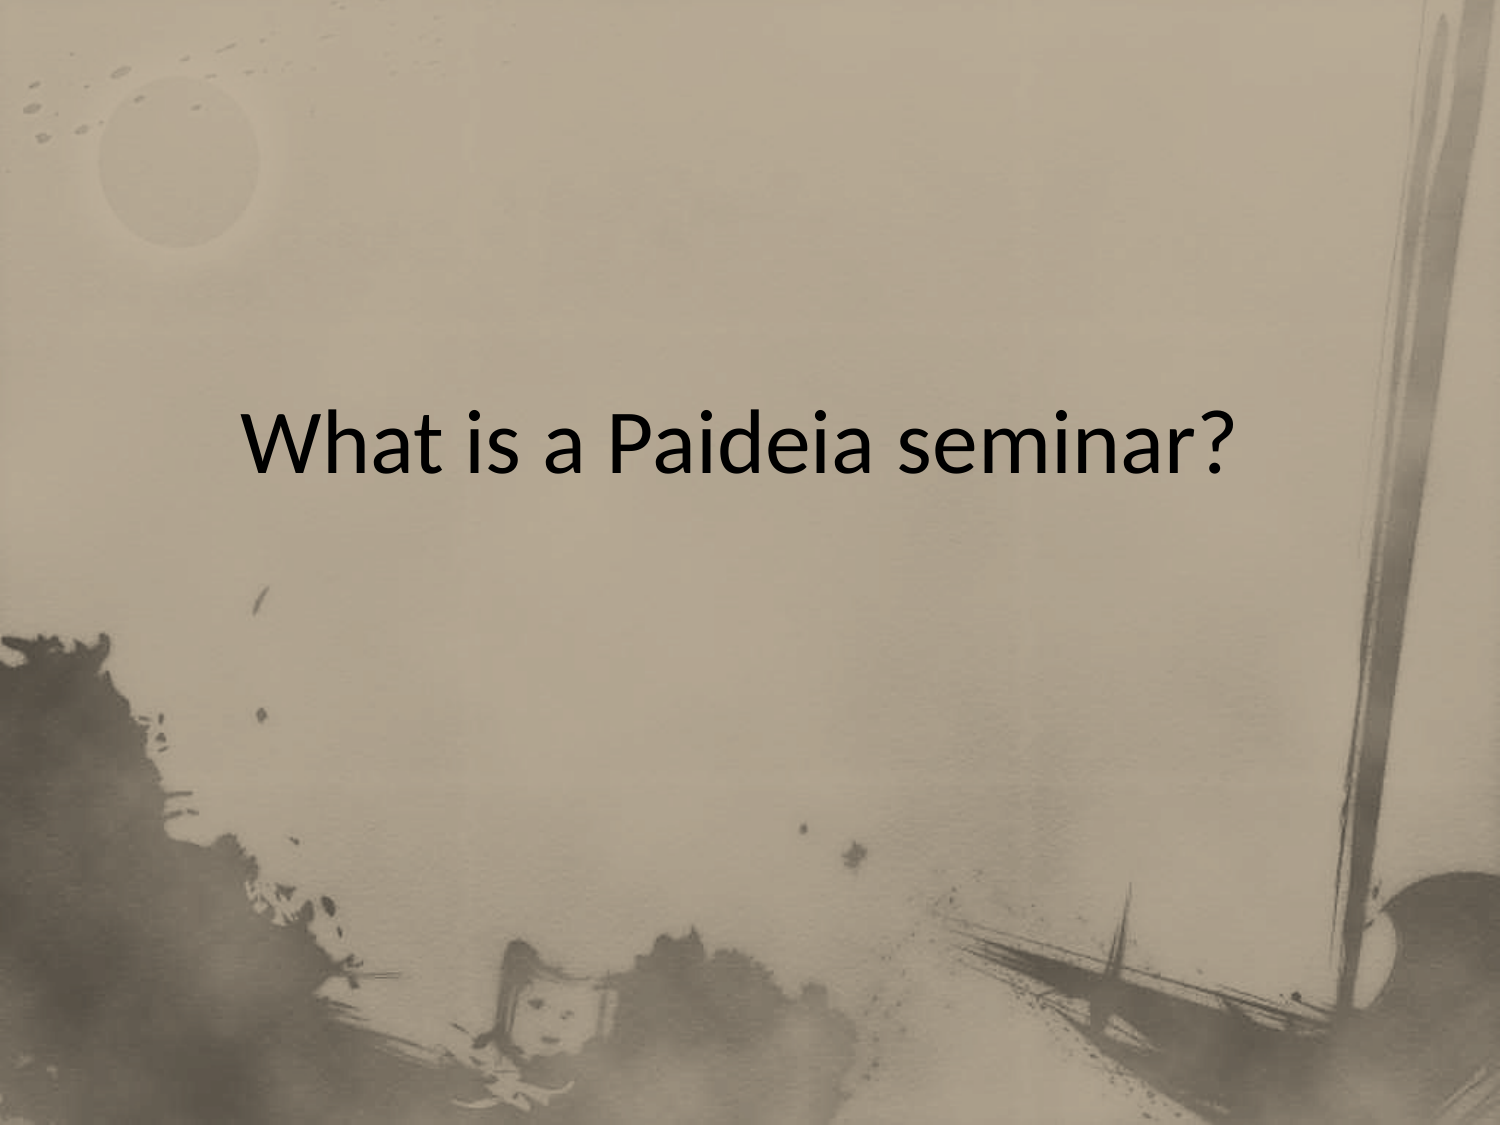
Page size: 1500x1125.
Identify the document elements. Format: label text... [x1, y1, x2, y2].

title What is a Paideia seminar? [152, 316, 1329, 558]
